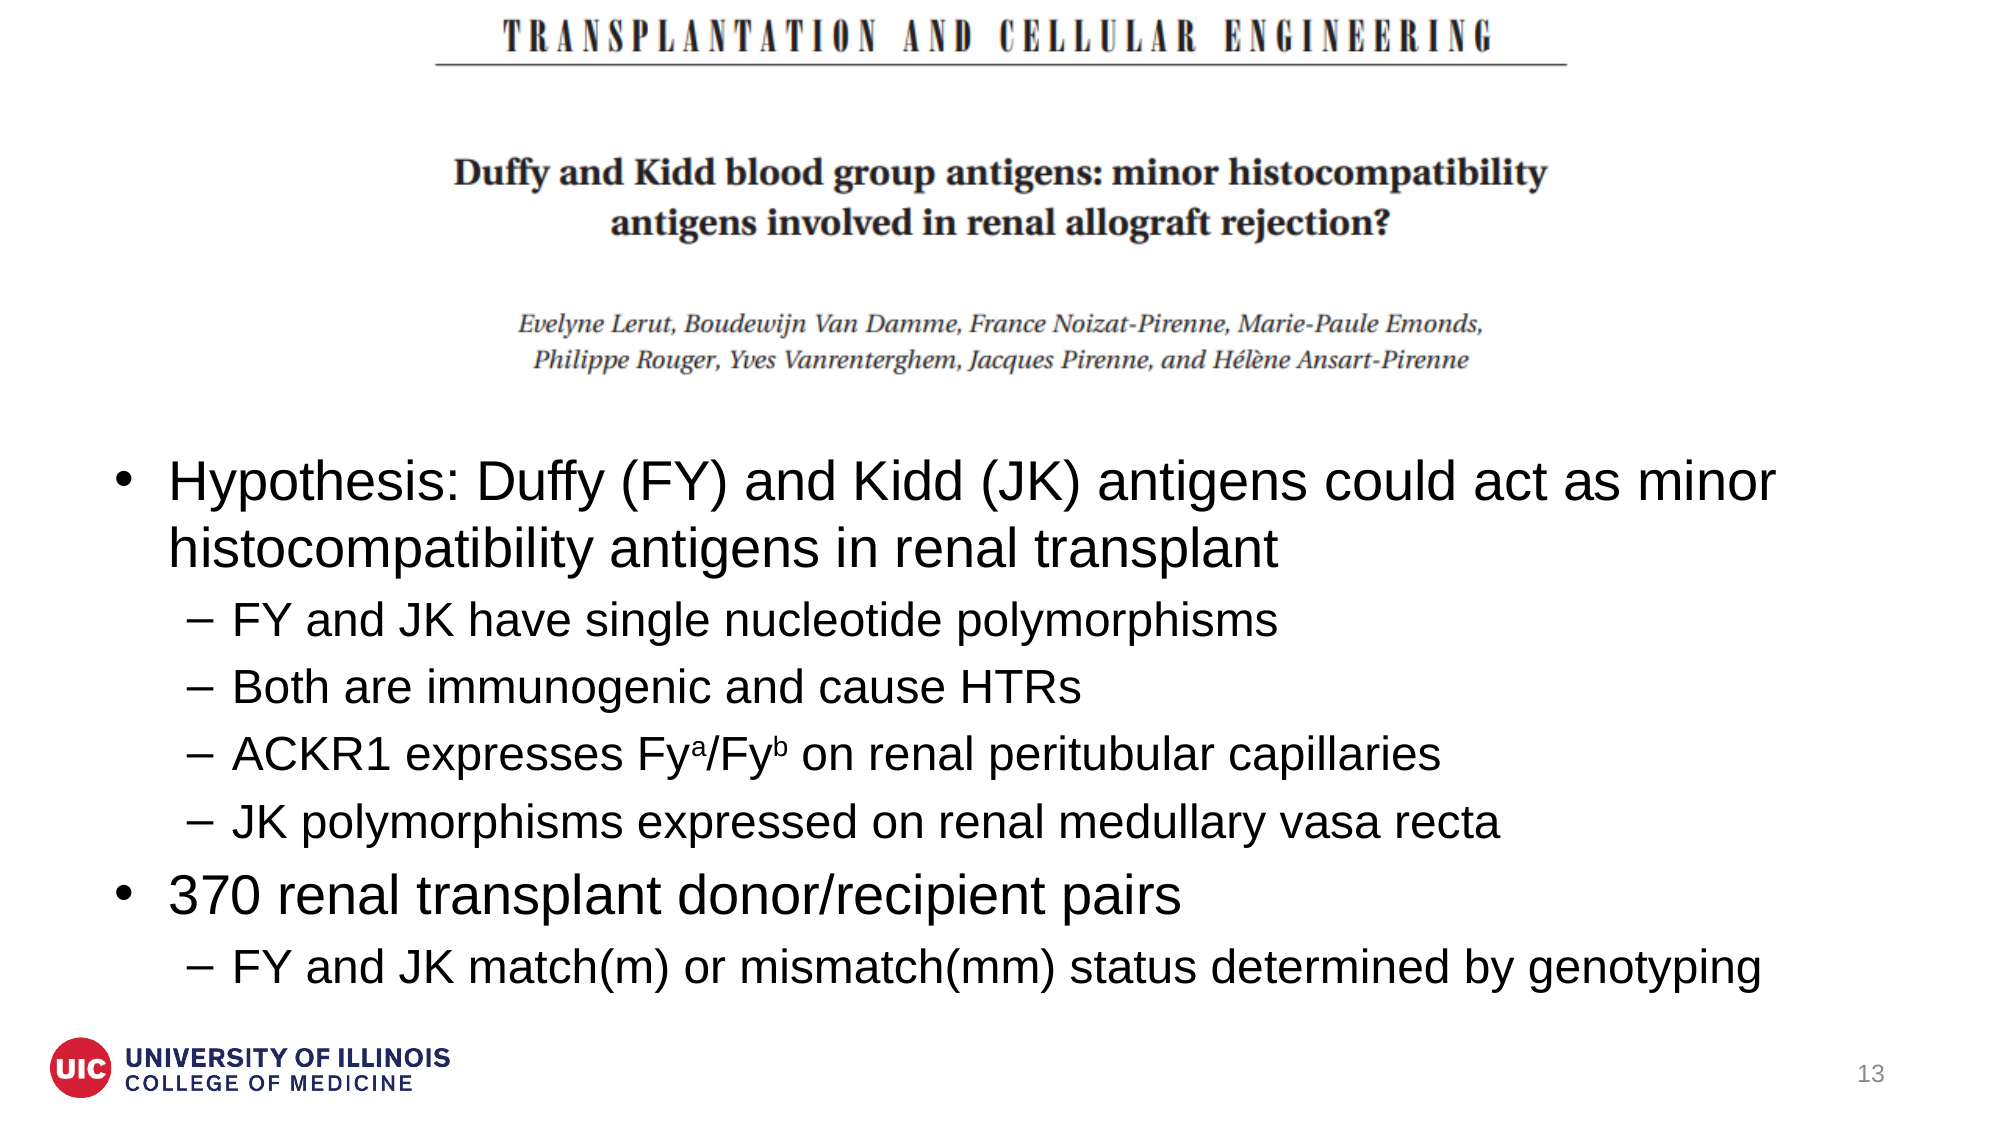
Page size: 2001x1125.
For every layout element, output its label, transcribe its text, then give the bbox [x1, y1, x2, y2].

picture [429, 3, 1571, 381]
list Hypothesis: Duffy (FY) and Kidd (JK) antigens could act as minor histocompatibility antigens in renal transplant FY and JK have single nucleotide polymorphisms Both are immunogenic and cause HTRs ACKR1 expresses Fya/Fyb on renal peritubular capillaries JK polymorphisms expressed on renal medullary vasa recta 370 renal transplant donor/recipient pairs FY and JK match(m) or mismatch(mm) status determined by genotyping [99, 437, 1900, 1005]
picture [50, 1037, 450, 1098]
slide_number 13 [1433, 1042, 1900, 1103]
